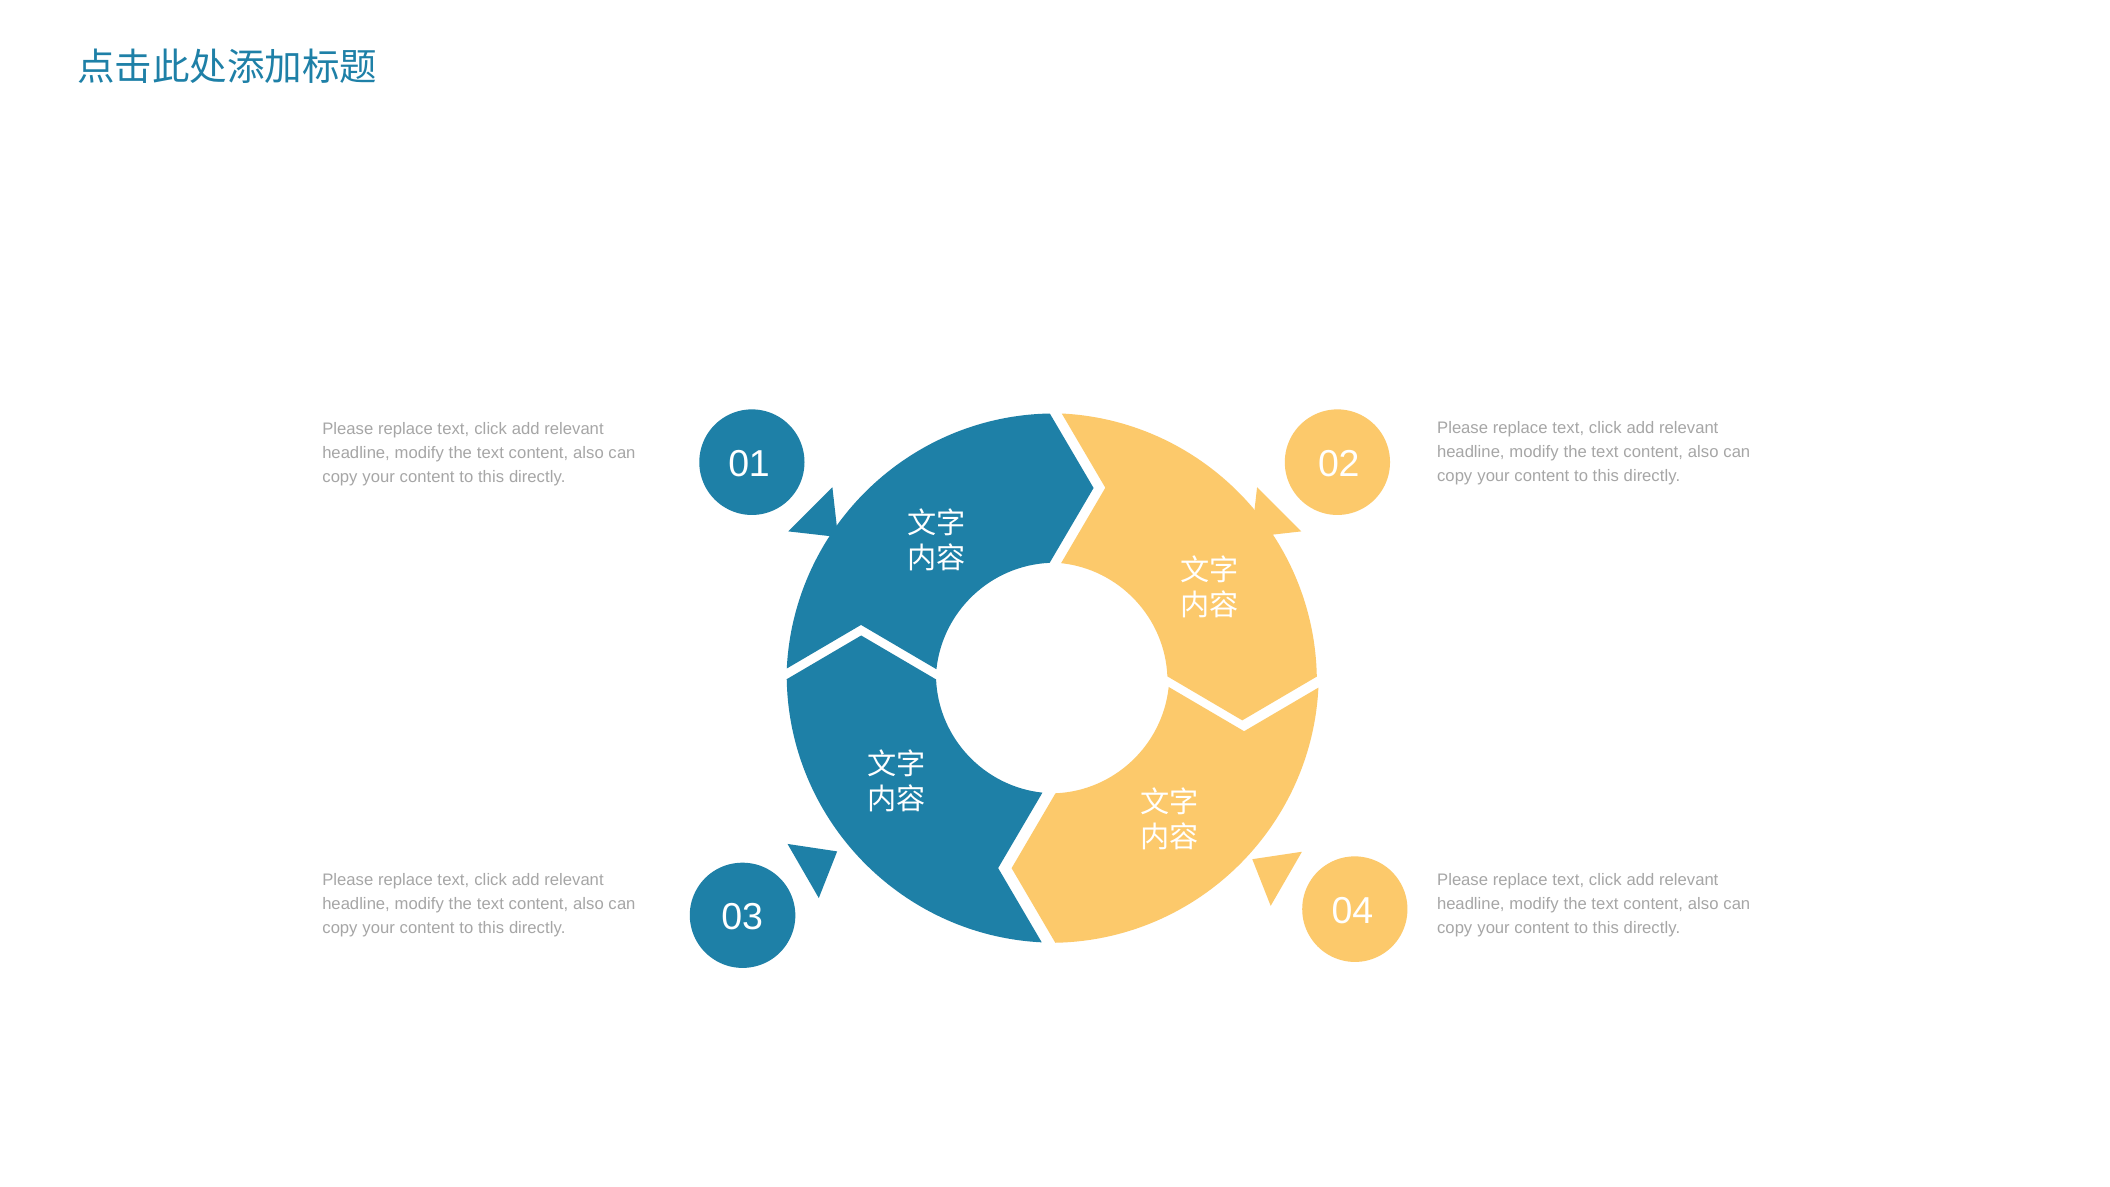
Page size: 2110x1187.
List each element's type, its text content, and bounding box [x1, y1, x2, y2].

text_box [684, 827, 841, 961]
text_box 文字内容 [855, 724, 939, 836]
text_box 点击此处添加标题 [62, 35, 417, 94]
text_box 文字内容 [1167, 530, 1252, 643]
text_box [1234, 409, 1391, 543]
text_box Please replace text, click add relevant headline, modify the text content, also can copy your content to this directly. [1437, 865, 1782, 937]
text_box 文字内容 [1127, 762, 1212, 875]
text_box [1248, 835, 1405, 969]
text_box [786, 635, 1043, 943]
text_box [786, 413, 1094, 670]
text_box [1011, 686, 1319, 943]
text_box Please replace text, click add relevant headline, modify the text content, also can copy your content to this directly. [1437, 413, 1782, 485]
text_box Please replace text, click add relevant headline, modify the text content, also can copy your content to this directly. [322, 865, 660, 937]
text_box 文字内容 [895, 483, 979, 595]
text_box Please replace text, click add relevant headline, modify the text content, also can copy your content to this directly. [322, 414, 660, 486]
text_box [1061, 413, 1317, 721]
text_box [699, 409, 856, 543]
